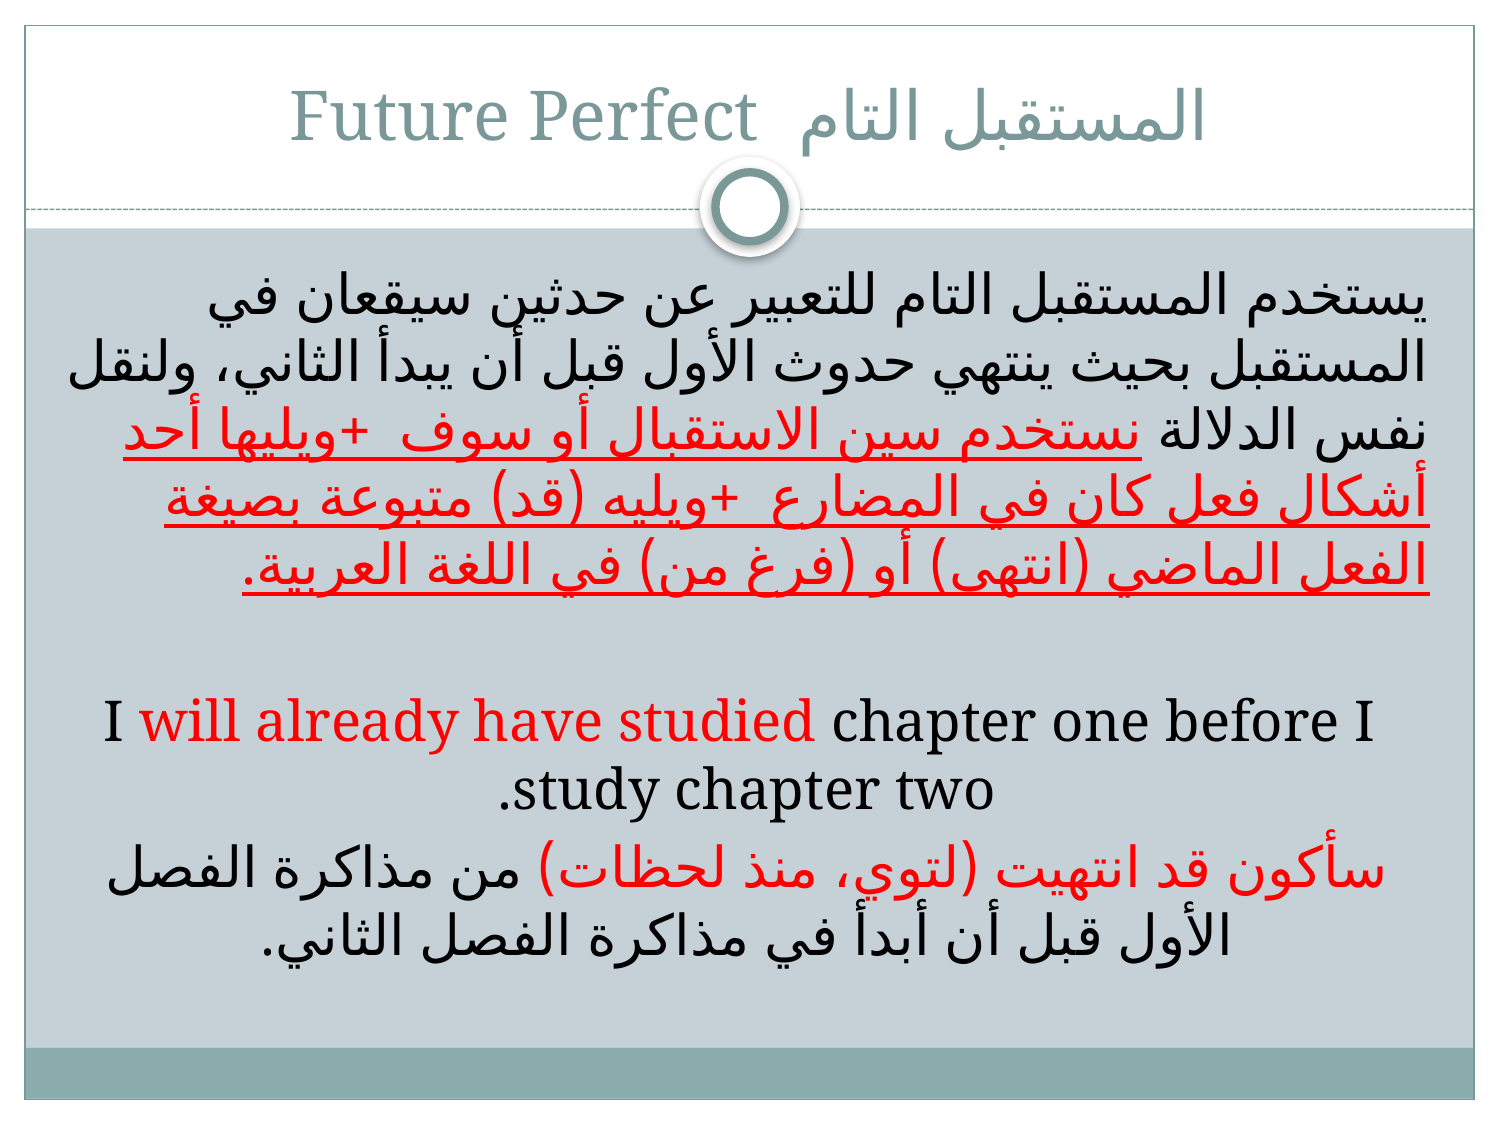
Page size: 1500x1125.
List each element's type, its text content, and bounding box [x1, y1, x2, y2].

title المستقبل التام Future Perfect [49, 37, 1450, 162]
list يستخدم المستقبل التام للتعبير عن حدثين سيقعان في المستقبل بحيث ينتهي حدوث الأول قبل أن يبدأ الثاني، ولنقل نفس الدلالة نستخدم سين الاستقبال أو سوف +ويليها أحد أشكال فعل كان في المضارع +ويليه (قد) متبوعة بصيغة الفعل الماضي (انتهى) أو (فرغ من) في اللغة العربية. I will already have studied chapter one before I study chapter two. سأكون قد انتهيت (لتوي، منذ لحظات) من مذاكرة الفصل الأول قبل أن أبدأ في مذاكرة الفصل الثاني. [49, 250, 1445, 1001]
